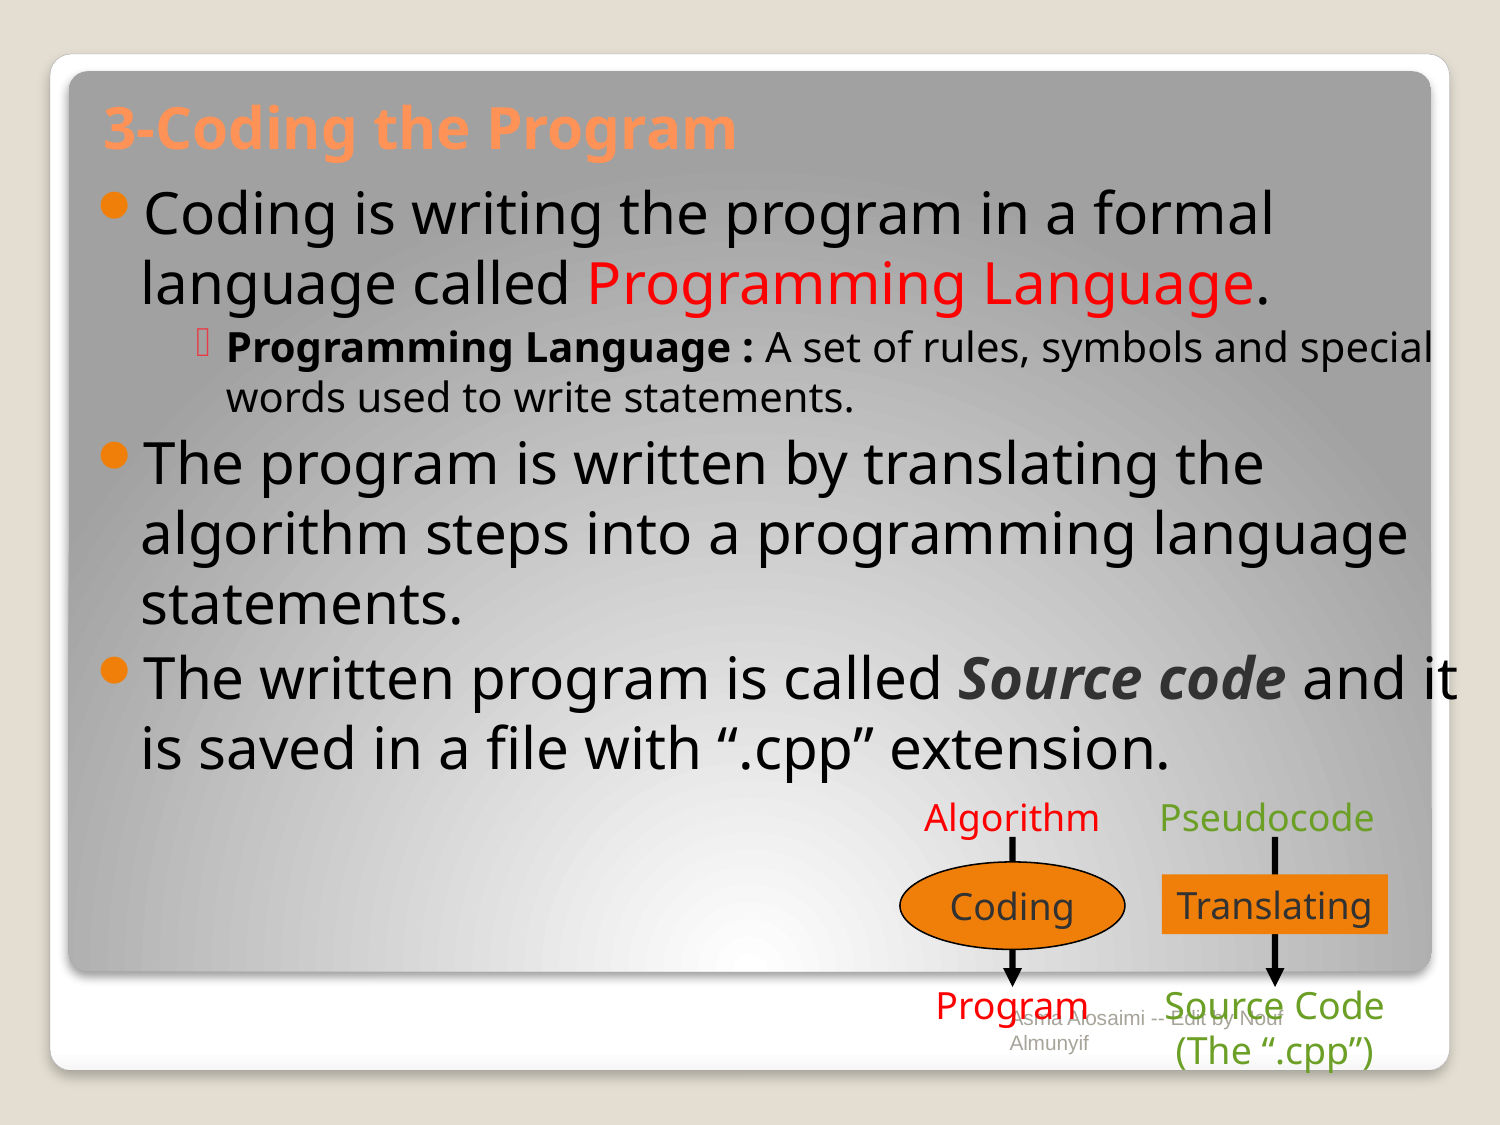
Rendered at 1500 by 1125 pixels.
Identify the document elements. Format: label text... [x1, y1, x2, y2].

title 3-Coding the Program [88, 30, 1216, 160]
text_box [899, 786, 1400, 1080]
list Coding is writing the program in a formal language called Programming Language. Programming Language : A set of rules, symbols and special words used to write statements. The program is written by translating the algorithm steps into a programming language statements. The written program is called Source code and it is saved in a file with “.cpp” extension. [66, 160, 1500, 836]
